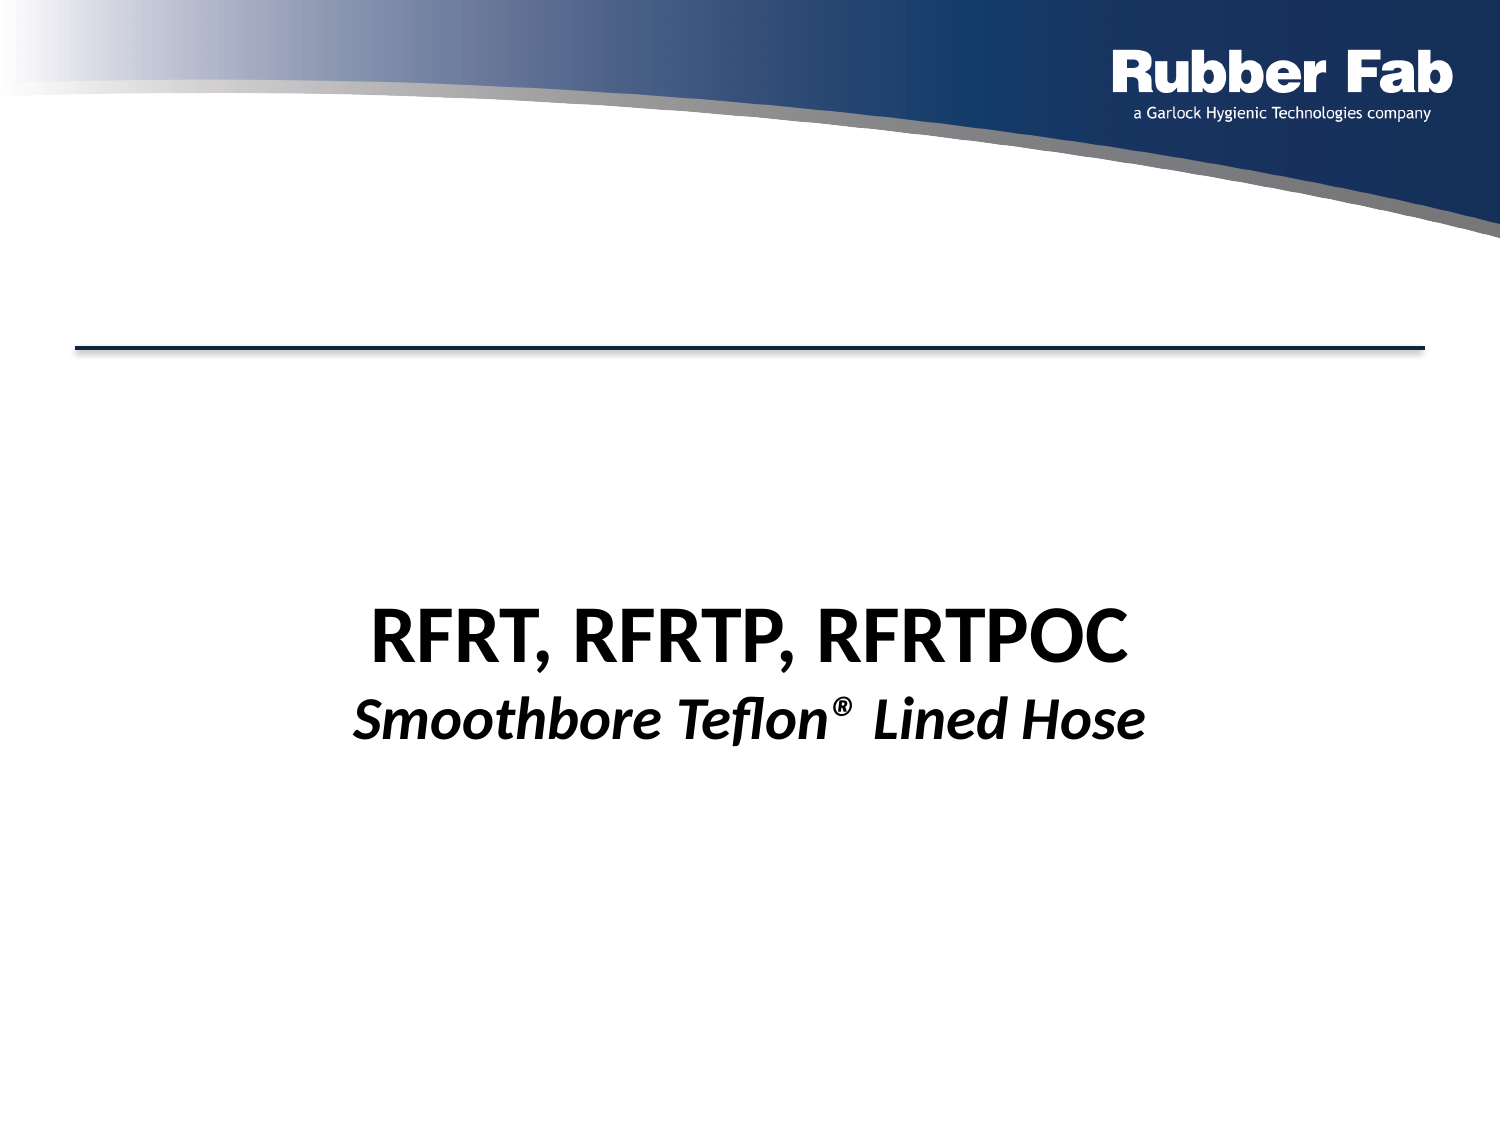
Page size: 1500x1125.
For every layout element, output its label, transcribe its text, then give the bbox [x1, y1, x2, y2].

title RFRT, RFRTP, RFRTPOC Smoothbore Teflon® Lined Hose [75, 572, 1425, 760]
picture [0, 0, 1500, 240]
